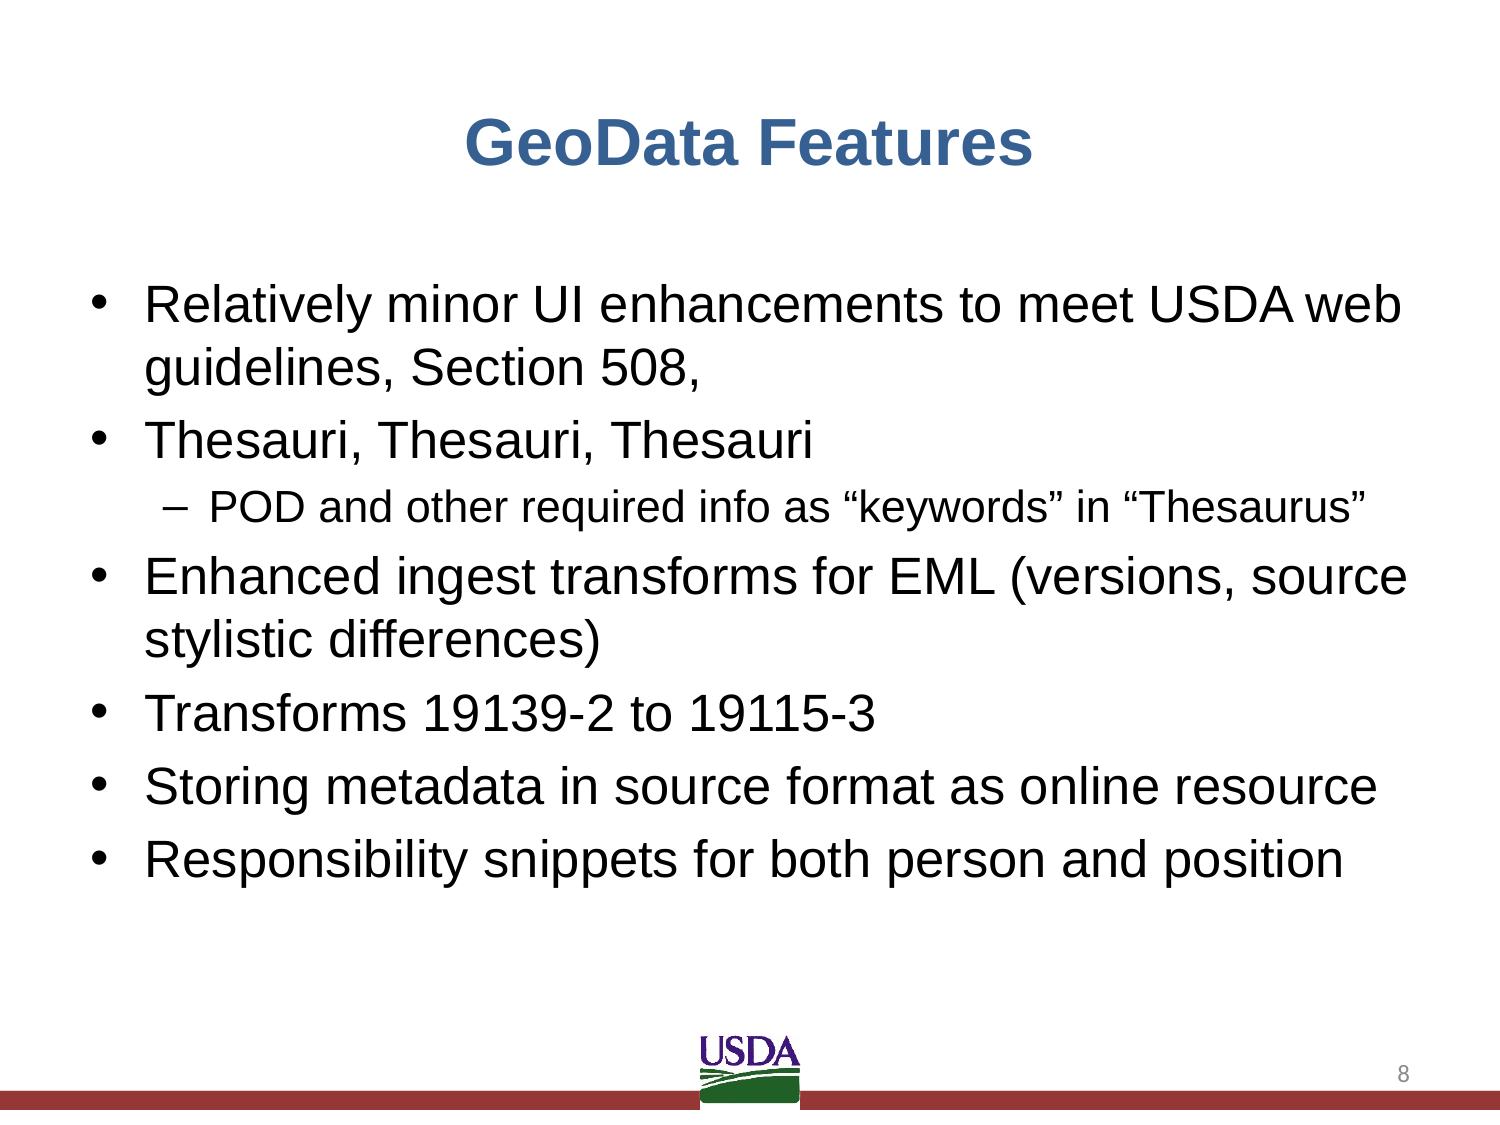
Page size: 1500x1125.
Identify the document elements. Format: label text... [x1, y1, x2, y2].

slide_number 8 [1074, 1042, 1425, 1103]
list Relatively minor UI enhancements to meet USDA web guidelines, Section 508, Thesauri, Thesauri, Thesauri POD and other required info as “keywords” in “Thesaurus” Enhanced ingest transforms for EML (versions, source stylistic differences) Transforms 19139-2 to 19115-3 Storing metadata in source format as online resource Responsibility snippets for both person and position [75, 262, 1425, 1005]
title GeoData Features [75, 45, 1425, 233]
picture [699, 1034, 801, 1104]
